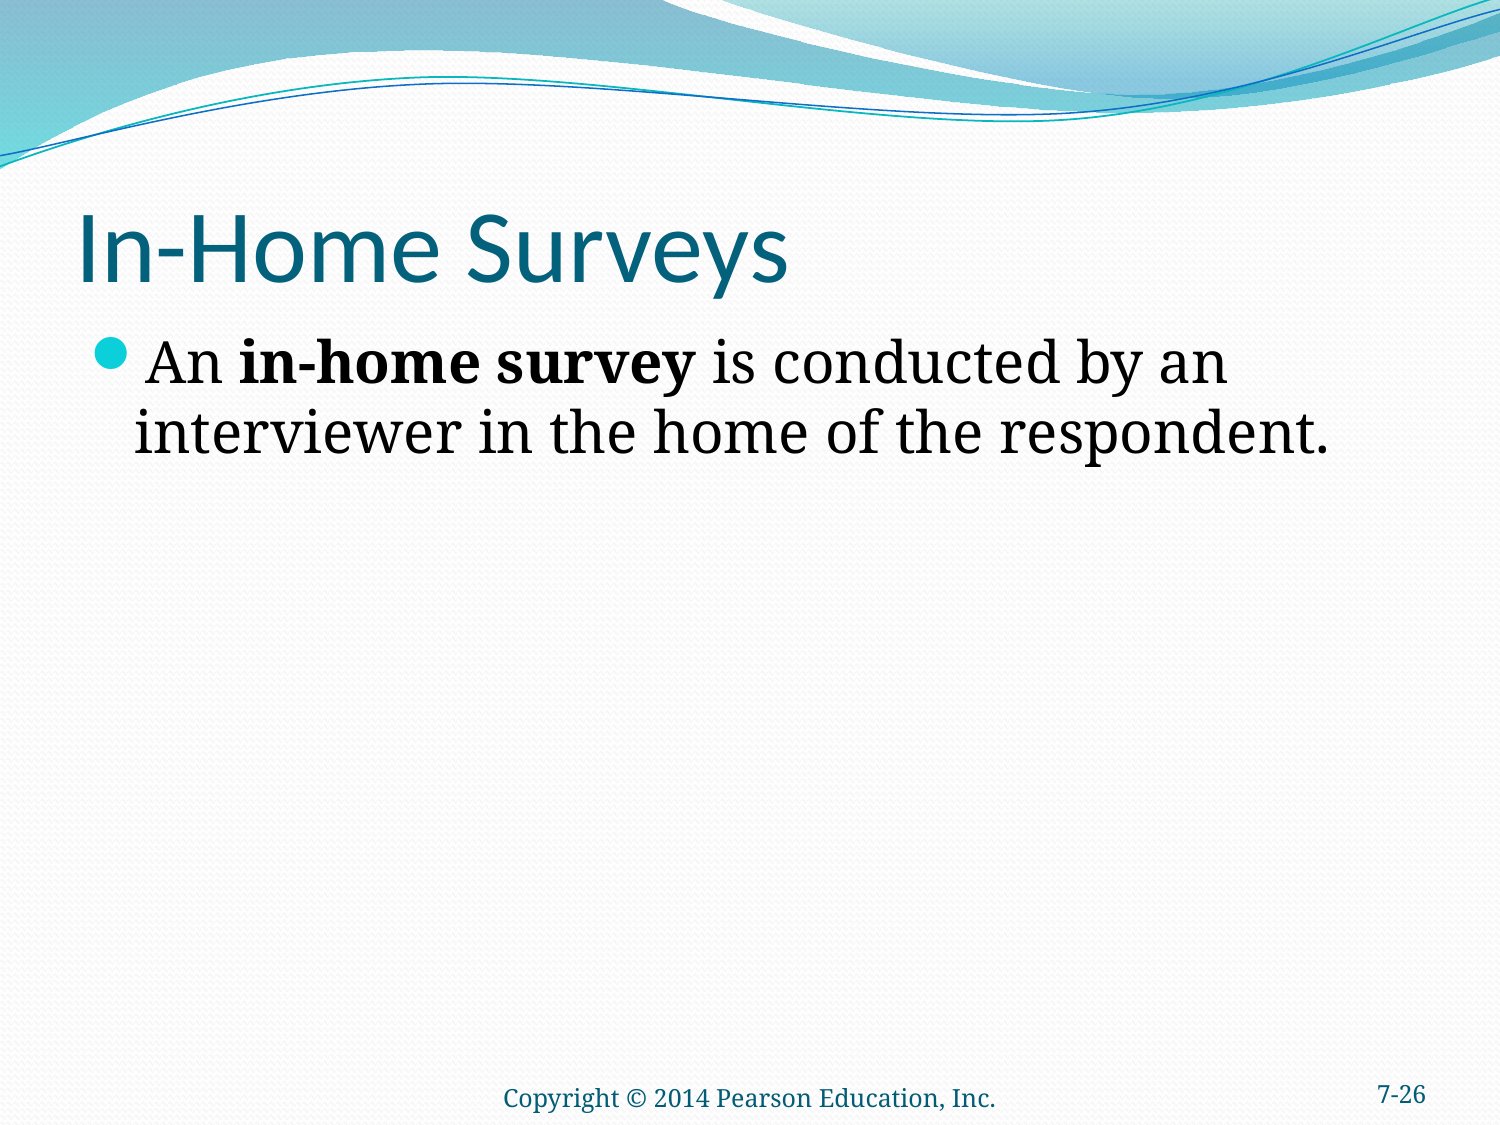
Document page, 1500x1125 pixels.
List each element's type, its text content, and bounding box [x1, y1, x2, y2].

list An in-home survey is conducted by an interviewer in the home of the respondent. [74, 317, 1426, 1038]
title In-Home Surveys [74, 115, 1426, 304]
